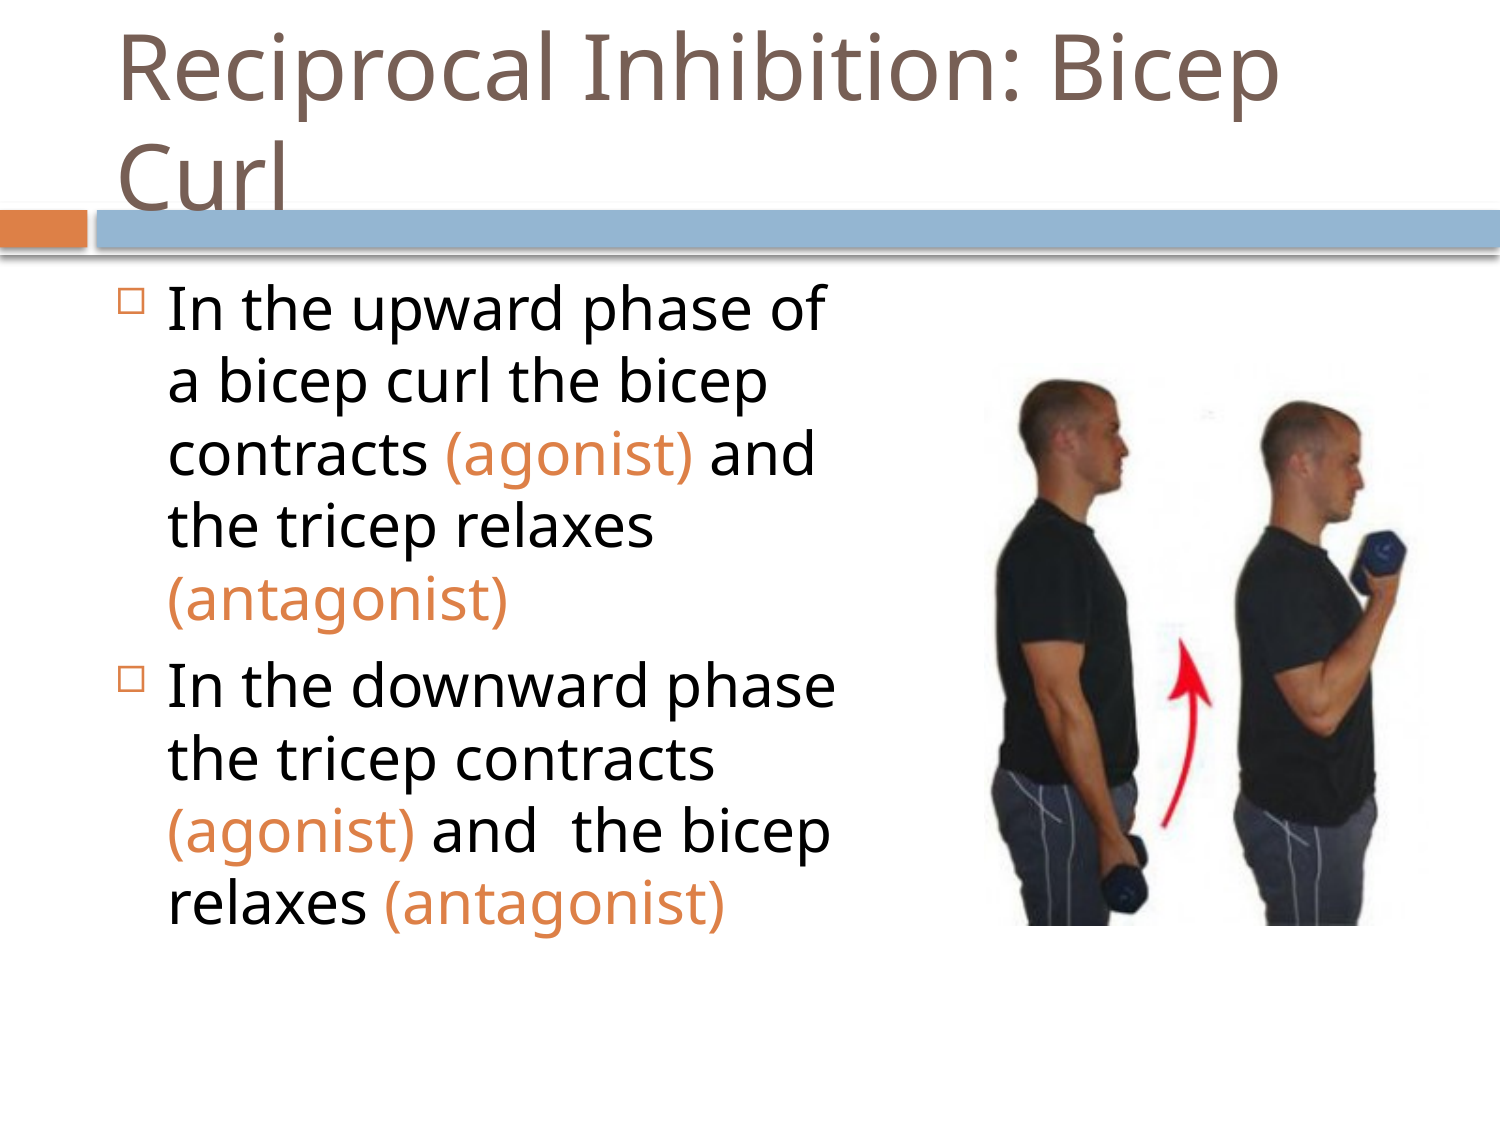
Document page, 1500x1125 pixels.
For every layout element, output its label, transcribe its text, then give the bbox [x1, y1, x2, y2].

picture [984, 362, 1430, 927]
list In the upward phase of a bicep curl the bicep contracts (agonist) and the tricep relaxes (antagonist) In the downward phase the tricep contracts (agonist) and the bicep relaxes (antagonist) [100, 262, 891, 985]
title Reciprocal Inhibition: Bicep Curl [100, 37, 1438, 200]
